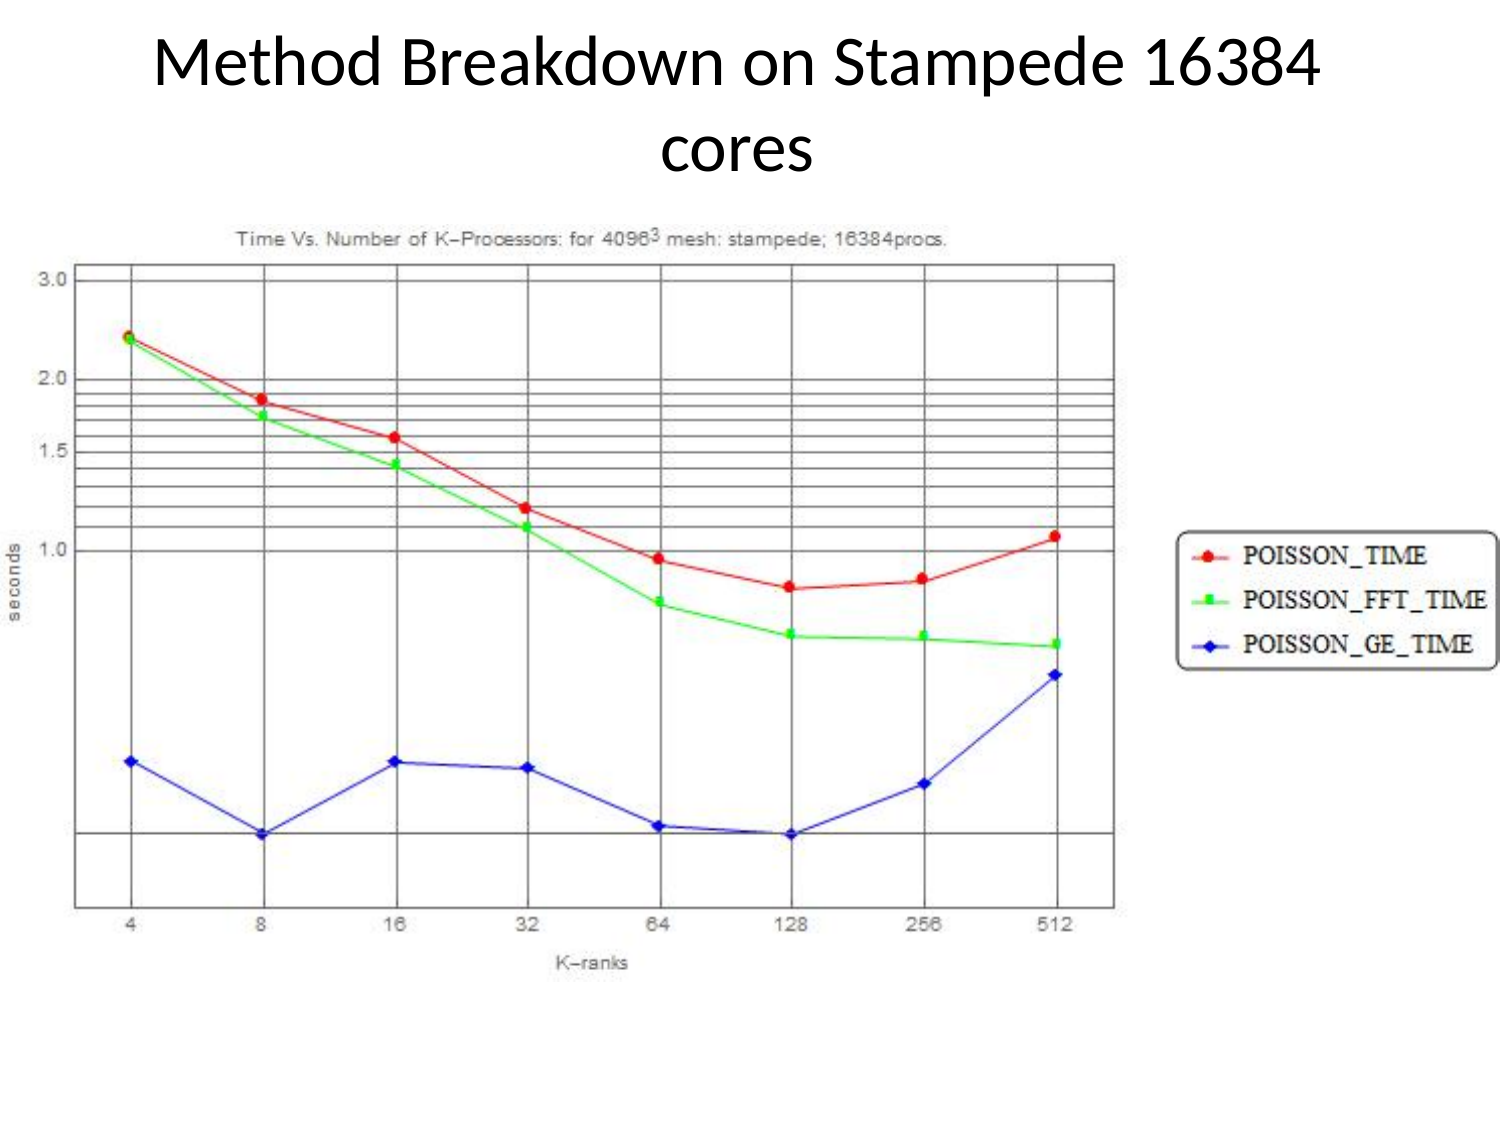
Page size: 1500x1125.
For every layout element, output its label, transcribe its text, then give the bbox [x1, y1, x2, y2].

picture [0, 224, 1500, 983]
title Method Breakdown on Stampede 16384 cores [62, 6, 1413, 194]
